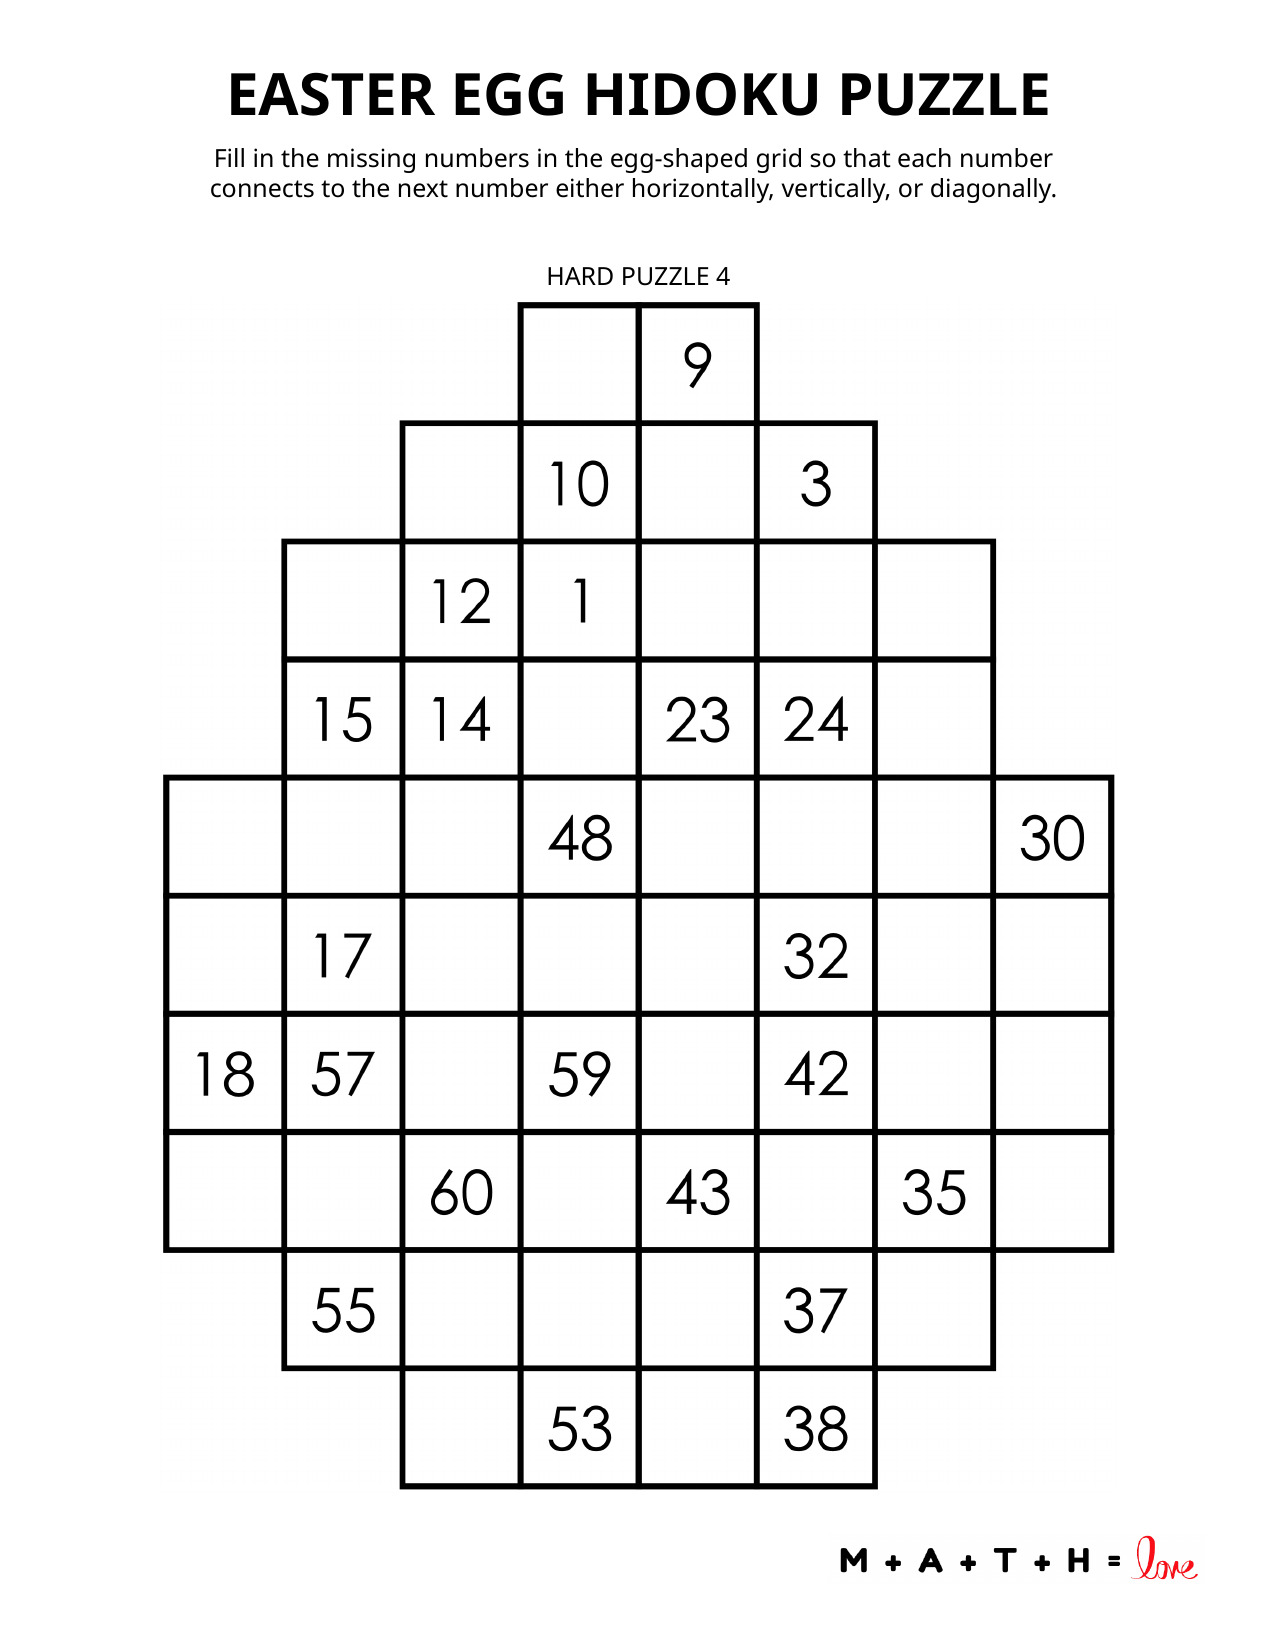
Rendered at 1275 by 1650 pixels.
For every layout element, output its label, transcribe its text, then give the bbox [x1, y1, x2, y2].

picture [826, 1532, 1207, 1584]
picture [159, 299, 1117, 1493]
text_box Fill in the missing numbers in the egg-shaped grid so that each number connects to the next number either horizontally, vertically, or diagonally. [0, 135, 1275, 210]
text_box HARD PUZZLE 4 [160, 260, 1117, 299]
text_box EASTER EGG HIDOKU PUZZLE [66, 50, 1211, 135]
